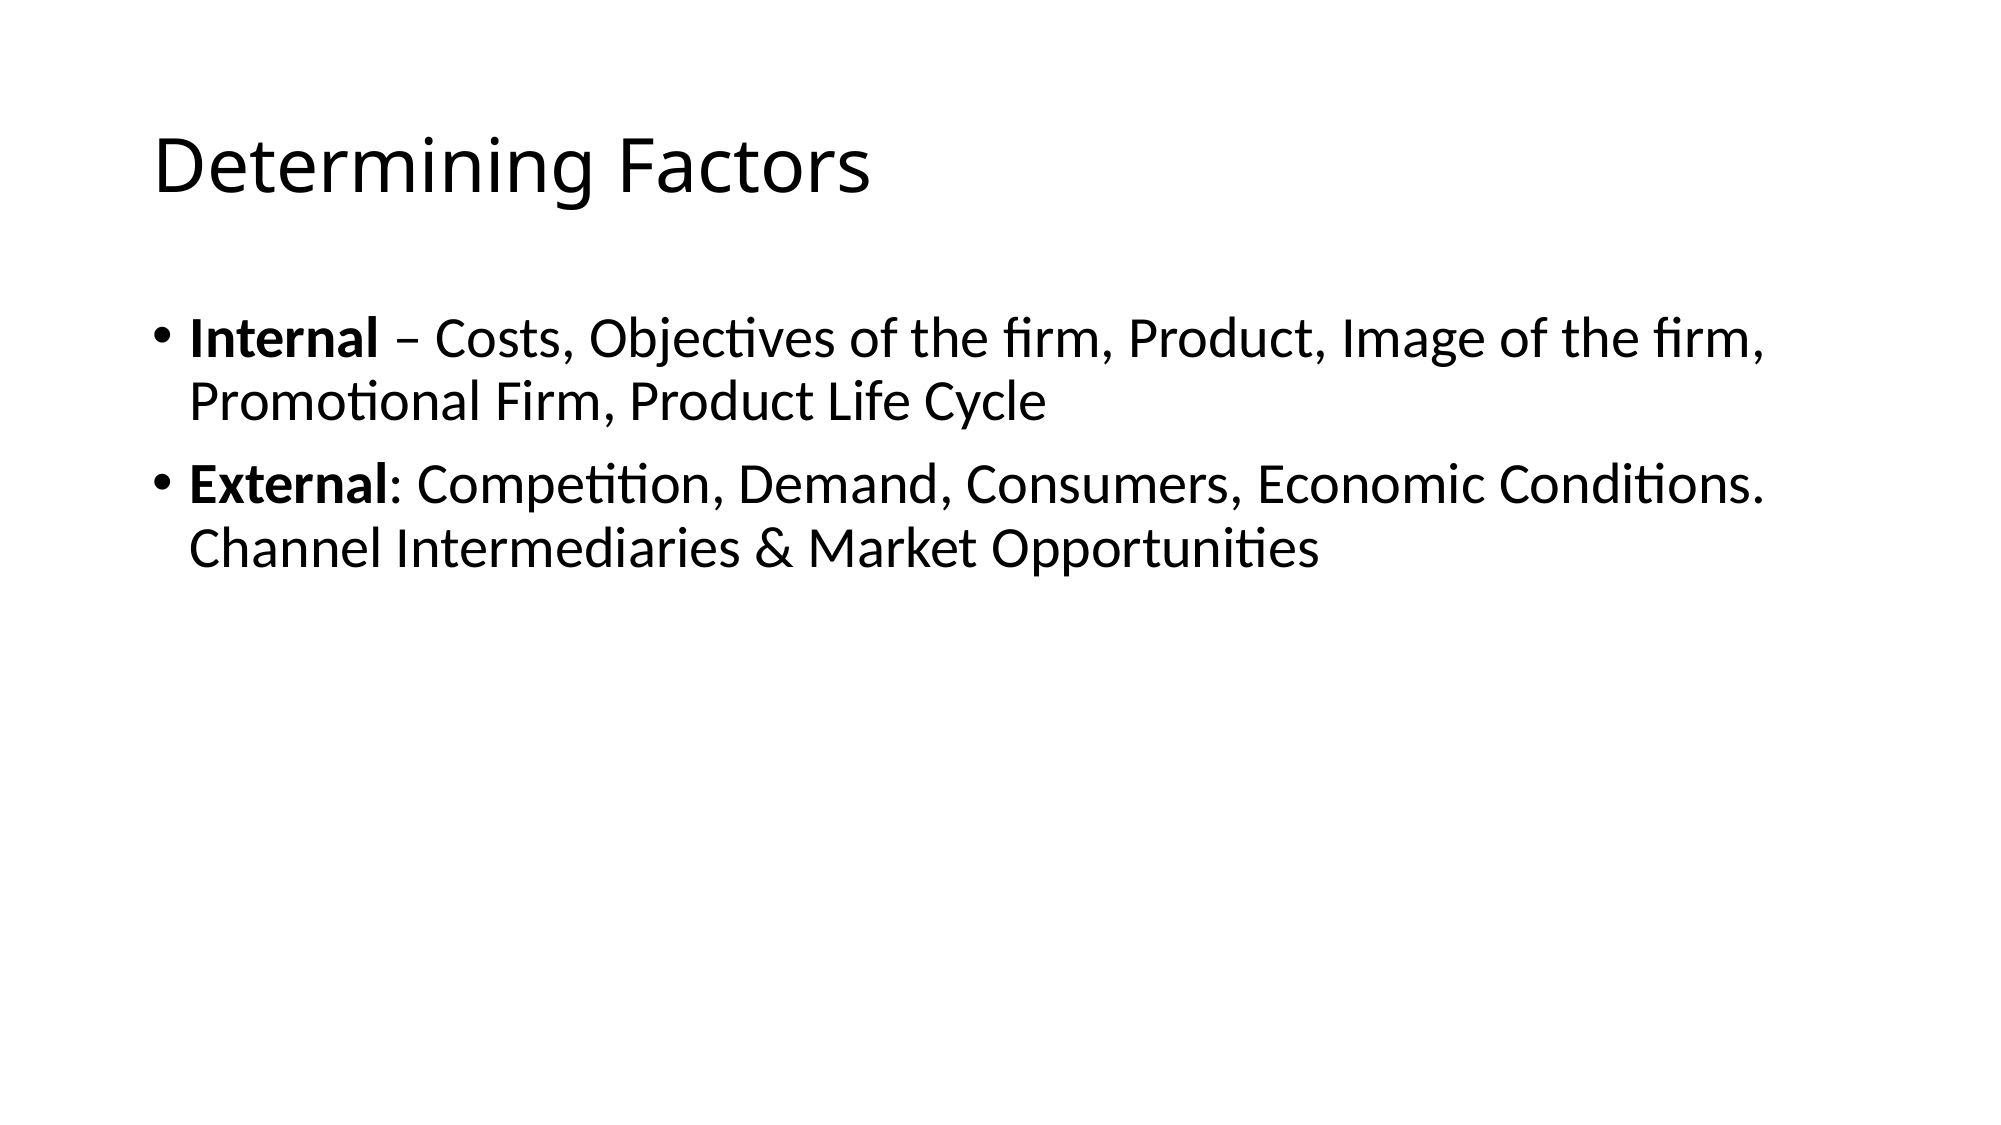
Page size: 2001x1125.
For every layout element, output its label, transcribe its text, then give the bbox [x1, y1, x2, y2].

title Determining Factors [137, 59, 1863, 278]
list Internal – Costs, Objectives of the firm, Product, Image of the firm, Promotional Firm, Product Life Cycle External: Competition, Demand, Consumers, Economic Conditions. Channel Intermediaries & Market Opportunities [137, 299, 1863, 1014]
